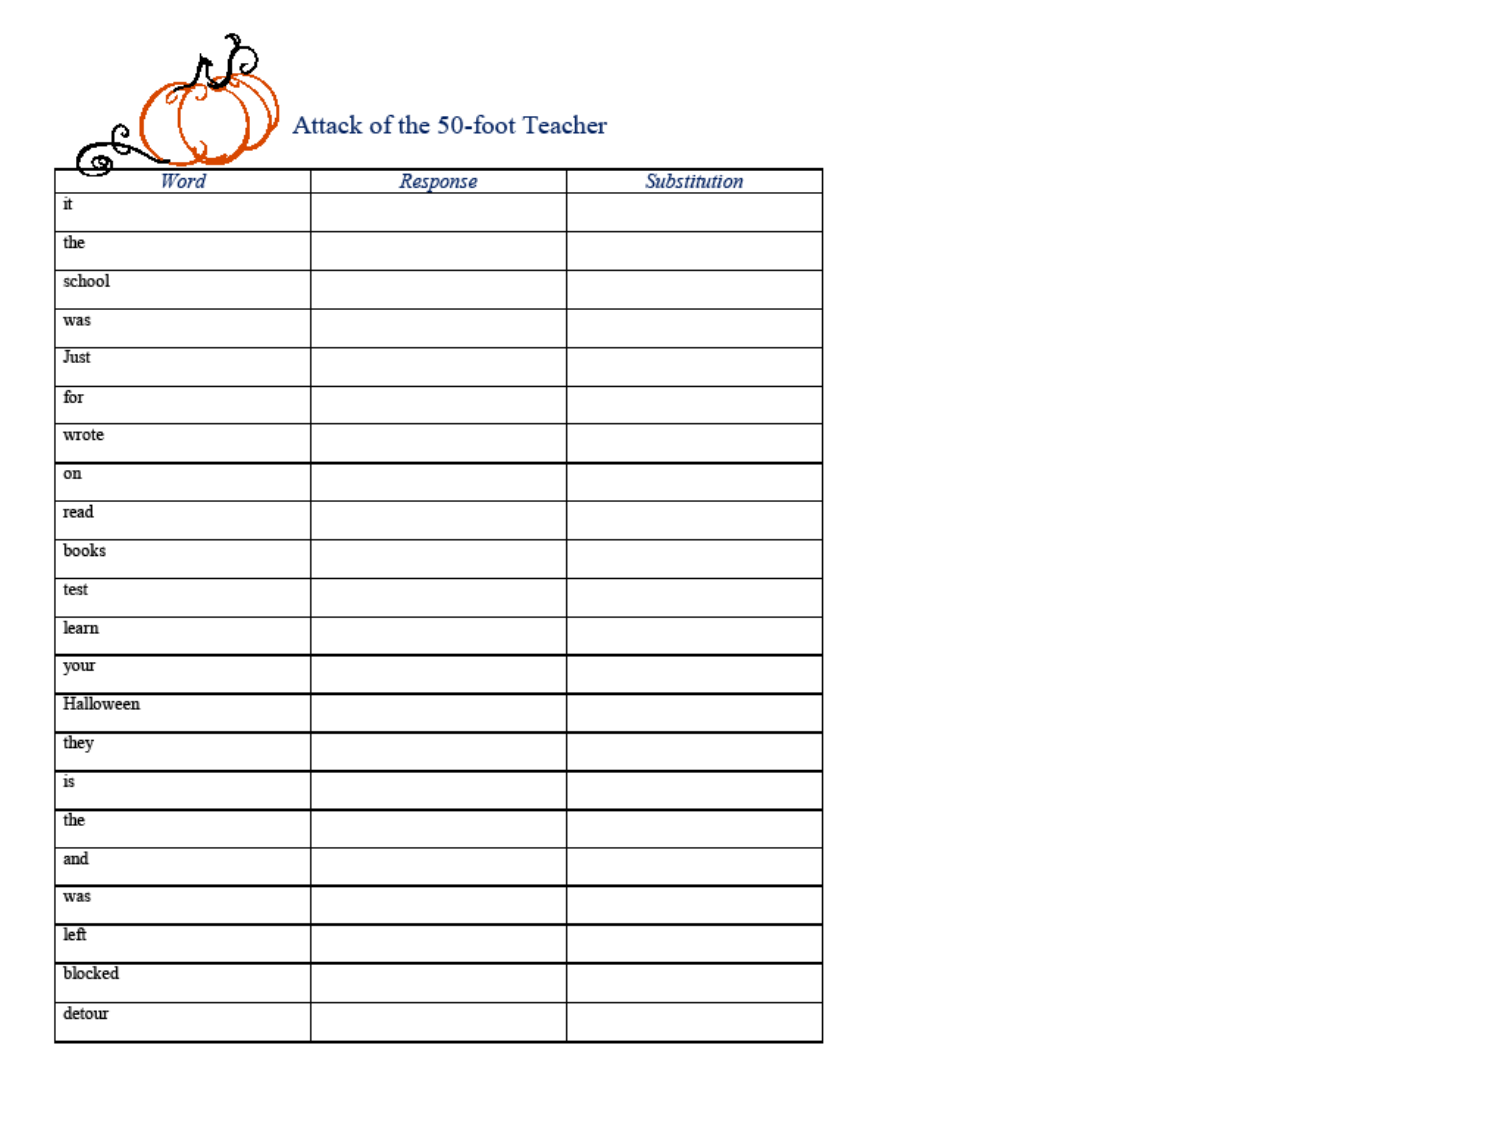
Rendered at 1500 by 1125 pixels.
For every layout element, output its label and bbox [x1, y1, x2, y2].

text_box [0, 0, 901, 1125]
